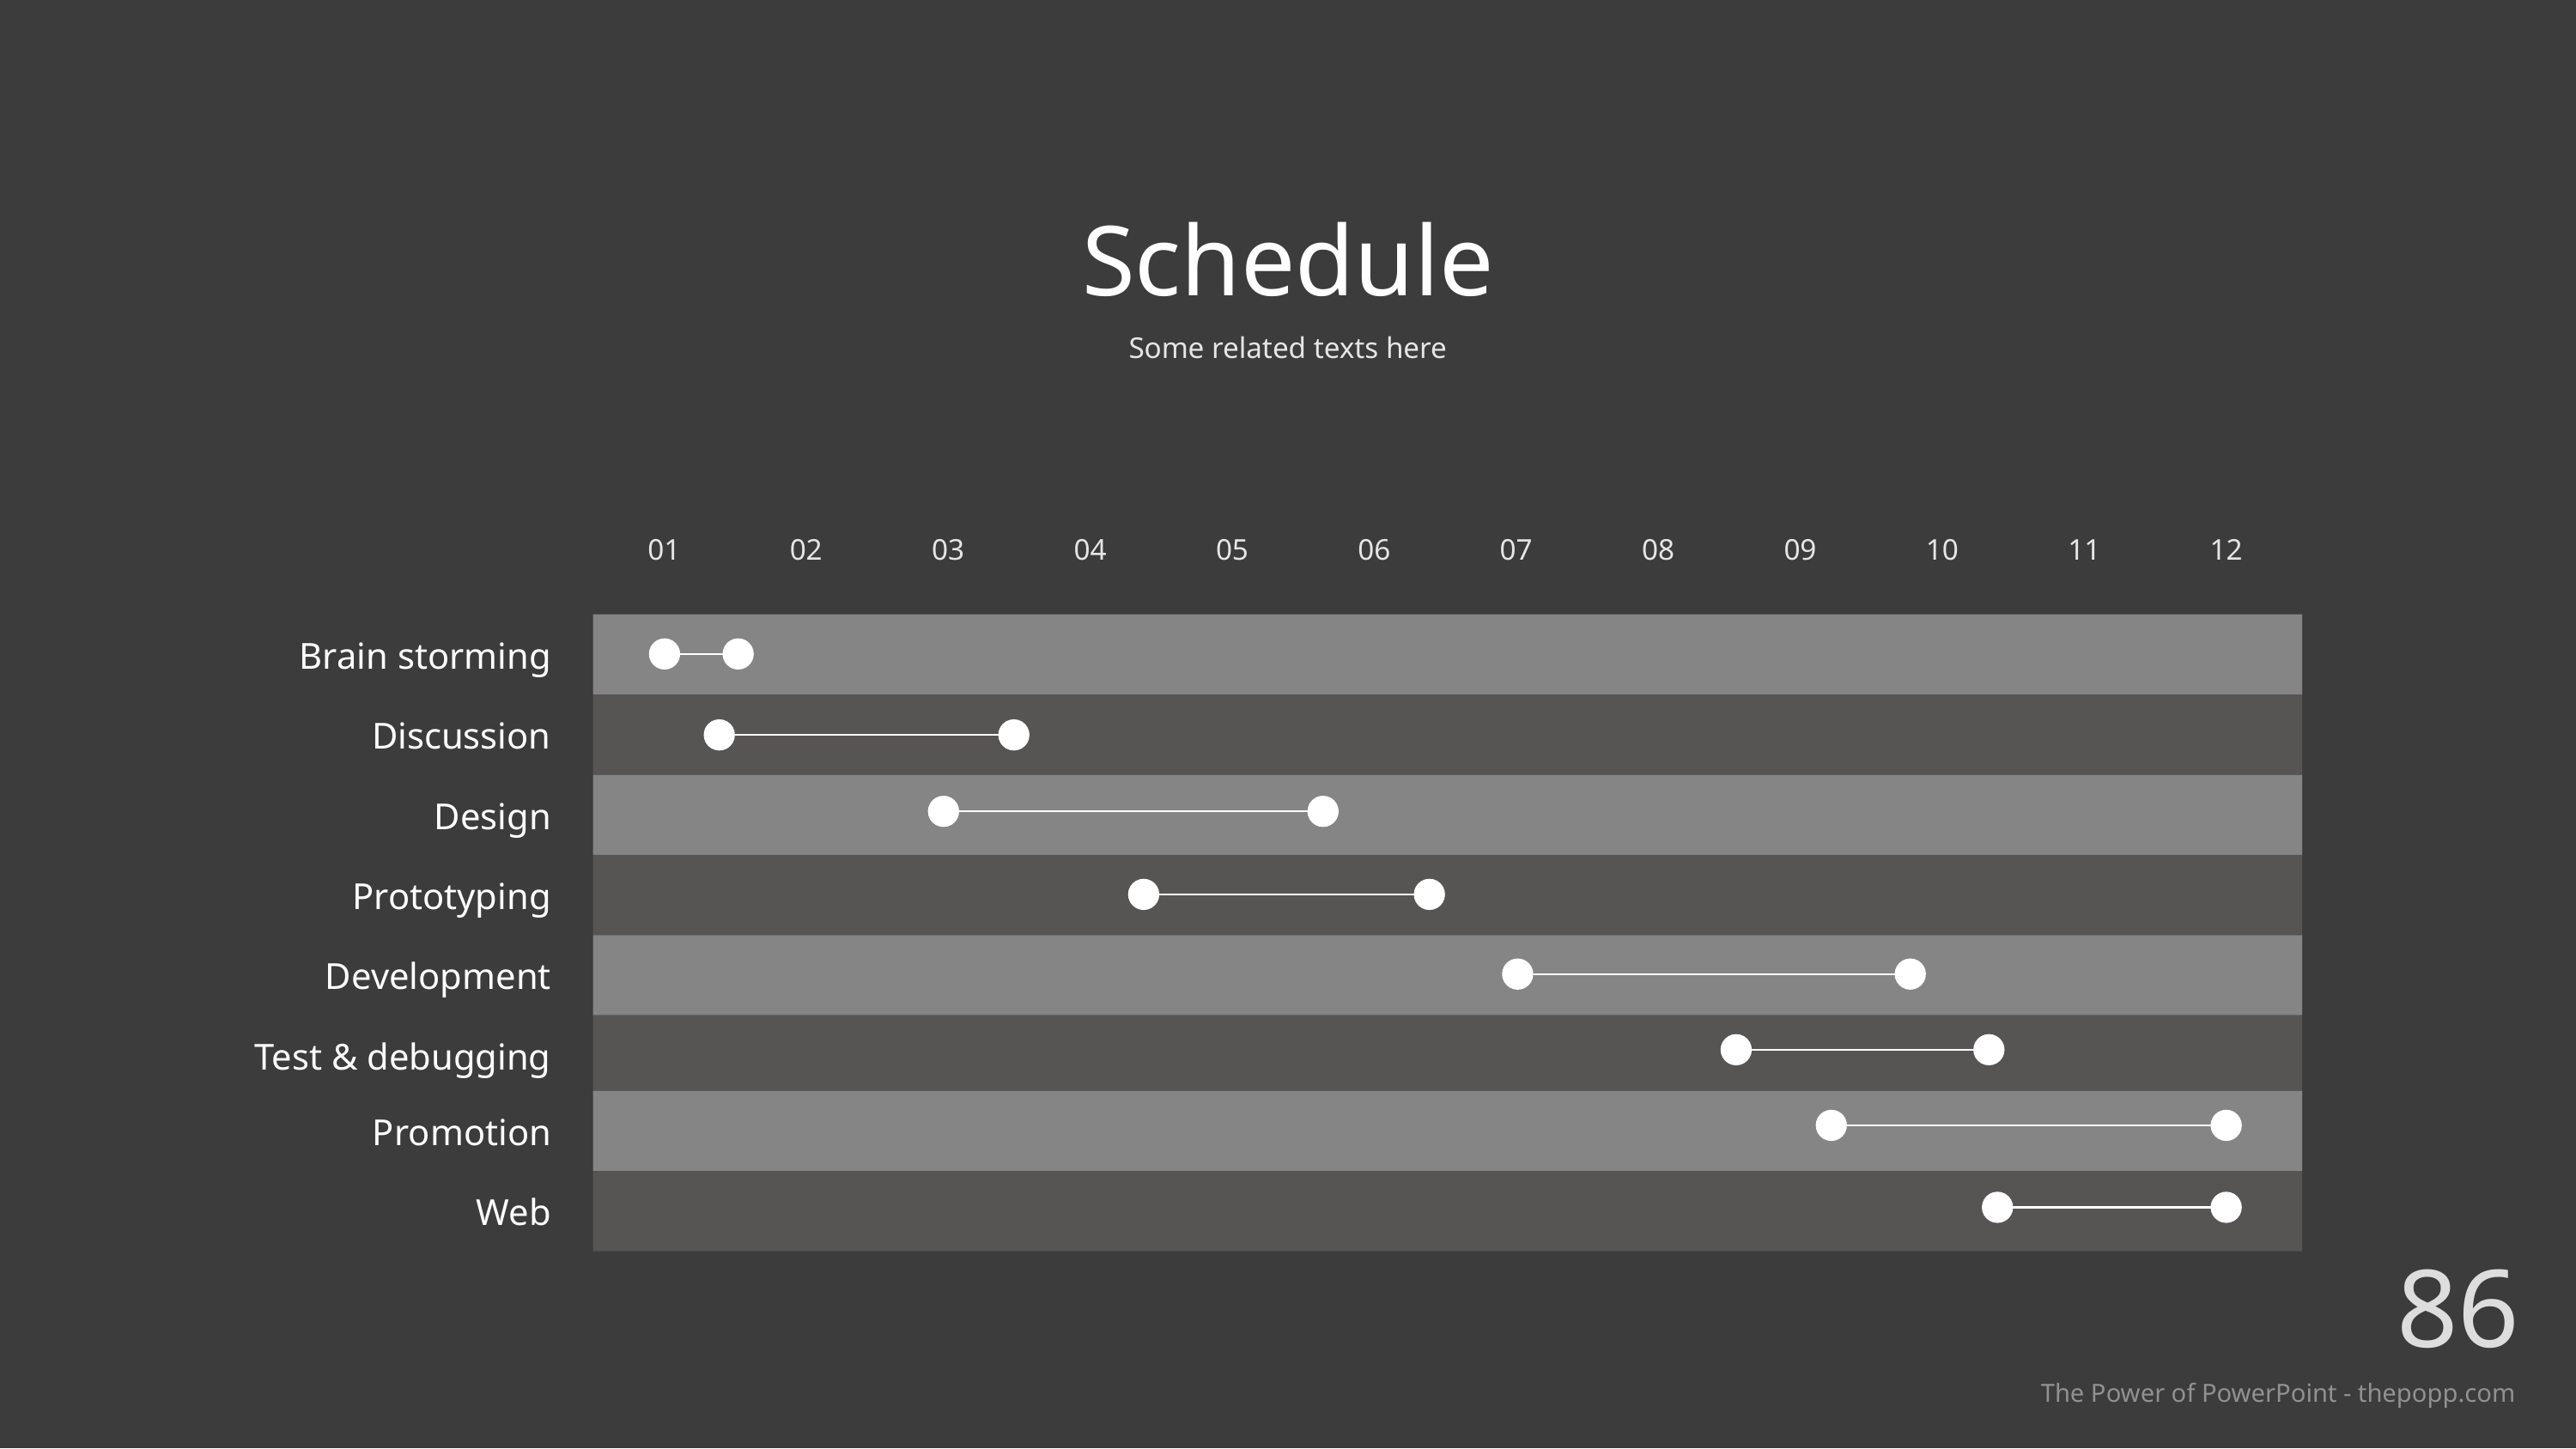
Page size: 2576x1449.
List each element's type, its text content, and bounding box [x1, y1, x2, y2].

list 04 [1018, 508, 1162, 589]
list Promotion [197, 1090, 564, 1171]
list Web [197, 1171, 564, 1252]
list Prototyping [197, 854, 564, 935]
list 01 [592, 508, 734, 589]
list 05 [1162, 508, 1303, 589]
slide_number 86 [2150, 1250, 2532, 1393]
text_box [1306, 794, 1340, 828]
list Brain storming [197, 614, 564, 694]
list Design [197, 774, 564, 854]
list 11 [2014, 508, 2154, 589]
text_box [2209, 1108, 2243, 1143]
list Development [197, 935, 564, 1015]
text_box [1893, 957, 1927, 991]
text_box [1972, 1033, 2006, 1067]
list Discussion [197, 694, 564, 774]
list Test & debugging [197, 1015, 564, 1090]
text_box [1501, 957, 1534, 991]
text_box [2209, 1191, 2243, 1224]
list 10 [1871, 508, 2014, 589]
text_box [1413, 877, 1446, 912]
text_box [702, 718, 736, 752]
list 08 [1587, 508, 1729, 589]
text_box [997, 718, 1030, 752]
list 02 [734, 508, 878, 589]
footer The Power of PowerPoint - thepopp.com [1573, 1354, 2529, 1432]
text_box [647, 637, 682, 671]
list 12 [2154, 508, 2298, 589]
text_box [927, 794, 961, 828]
text_box [1981, 1191, 2014, 1224]
title Schedule [425, 176, 2151, 323]
text_box [1127, 877, 1161, 912]
list 09 [1729, 508, 1871, 589]
text_box [1719, 1033, 1753, 1067]
list 07 [1446, 508, 1587, 589]
list Some related texts here [425, 323, 2151, 385]
text_box [1814, 1108, 1848, 1143]
text_box [721, 637, 755, 671]
list 03 [878, 508, 1018, 589]
list 06 [1303, 508, 1446, 589]
